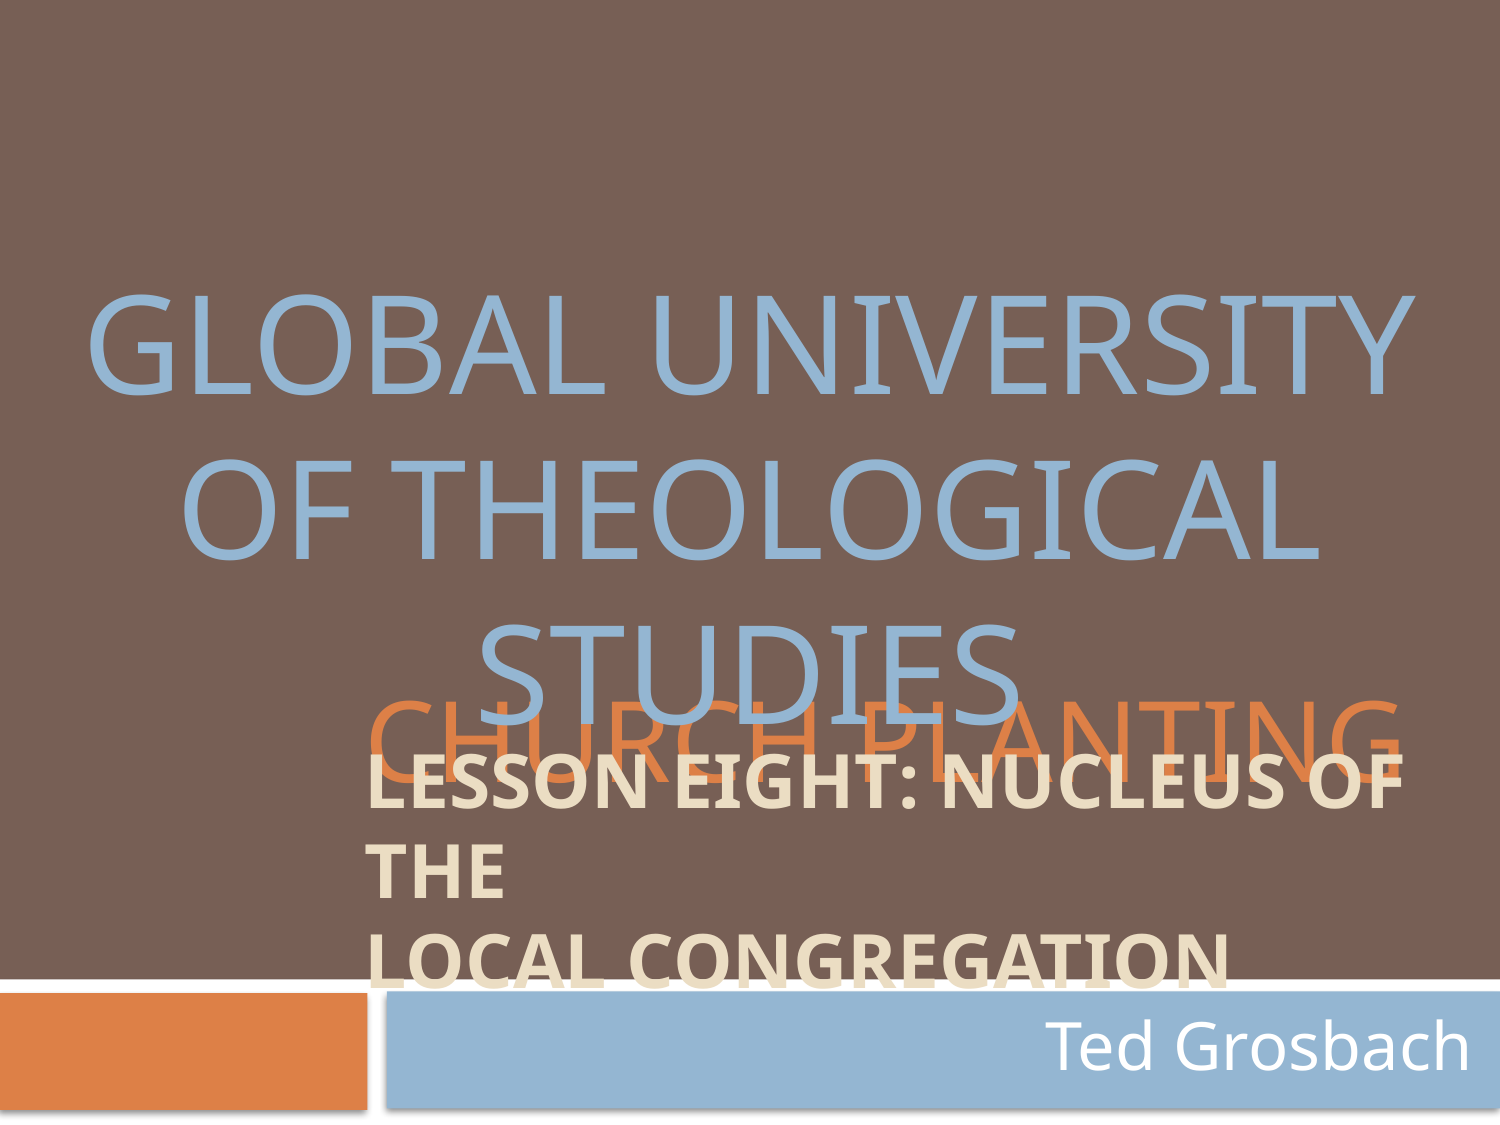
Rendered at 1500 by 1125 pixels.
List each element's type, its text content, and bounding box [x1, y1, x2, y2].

text_box GLOBAL UNIVERSITY OF THEOLOGICAL STUDIES [0, 249, 1500, 663]
subtitle Ted Grosbach [387, 987, 1488, 1100]
text_box Lesson Eight: Nucleus of the Local Congregation [350, 812, 1450, 925]
title Church Planting [350, 663, 1438, 812]
